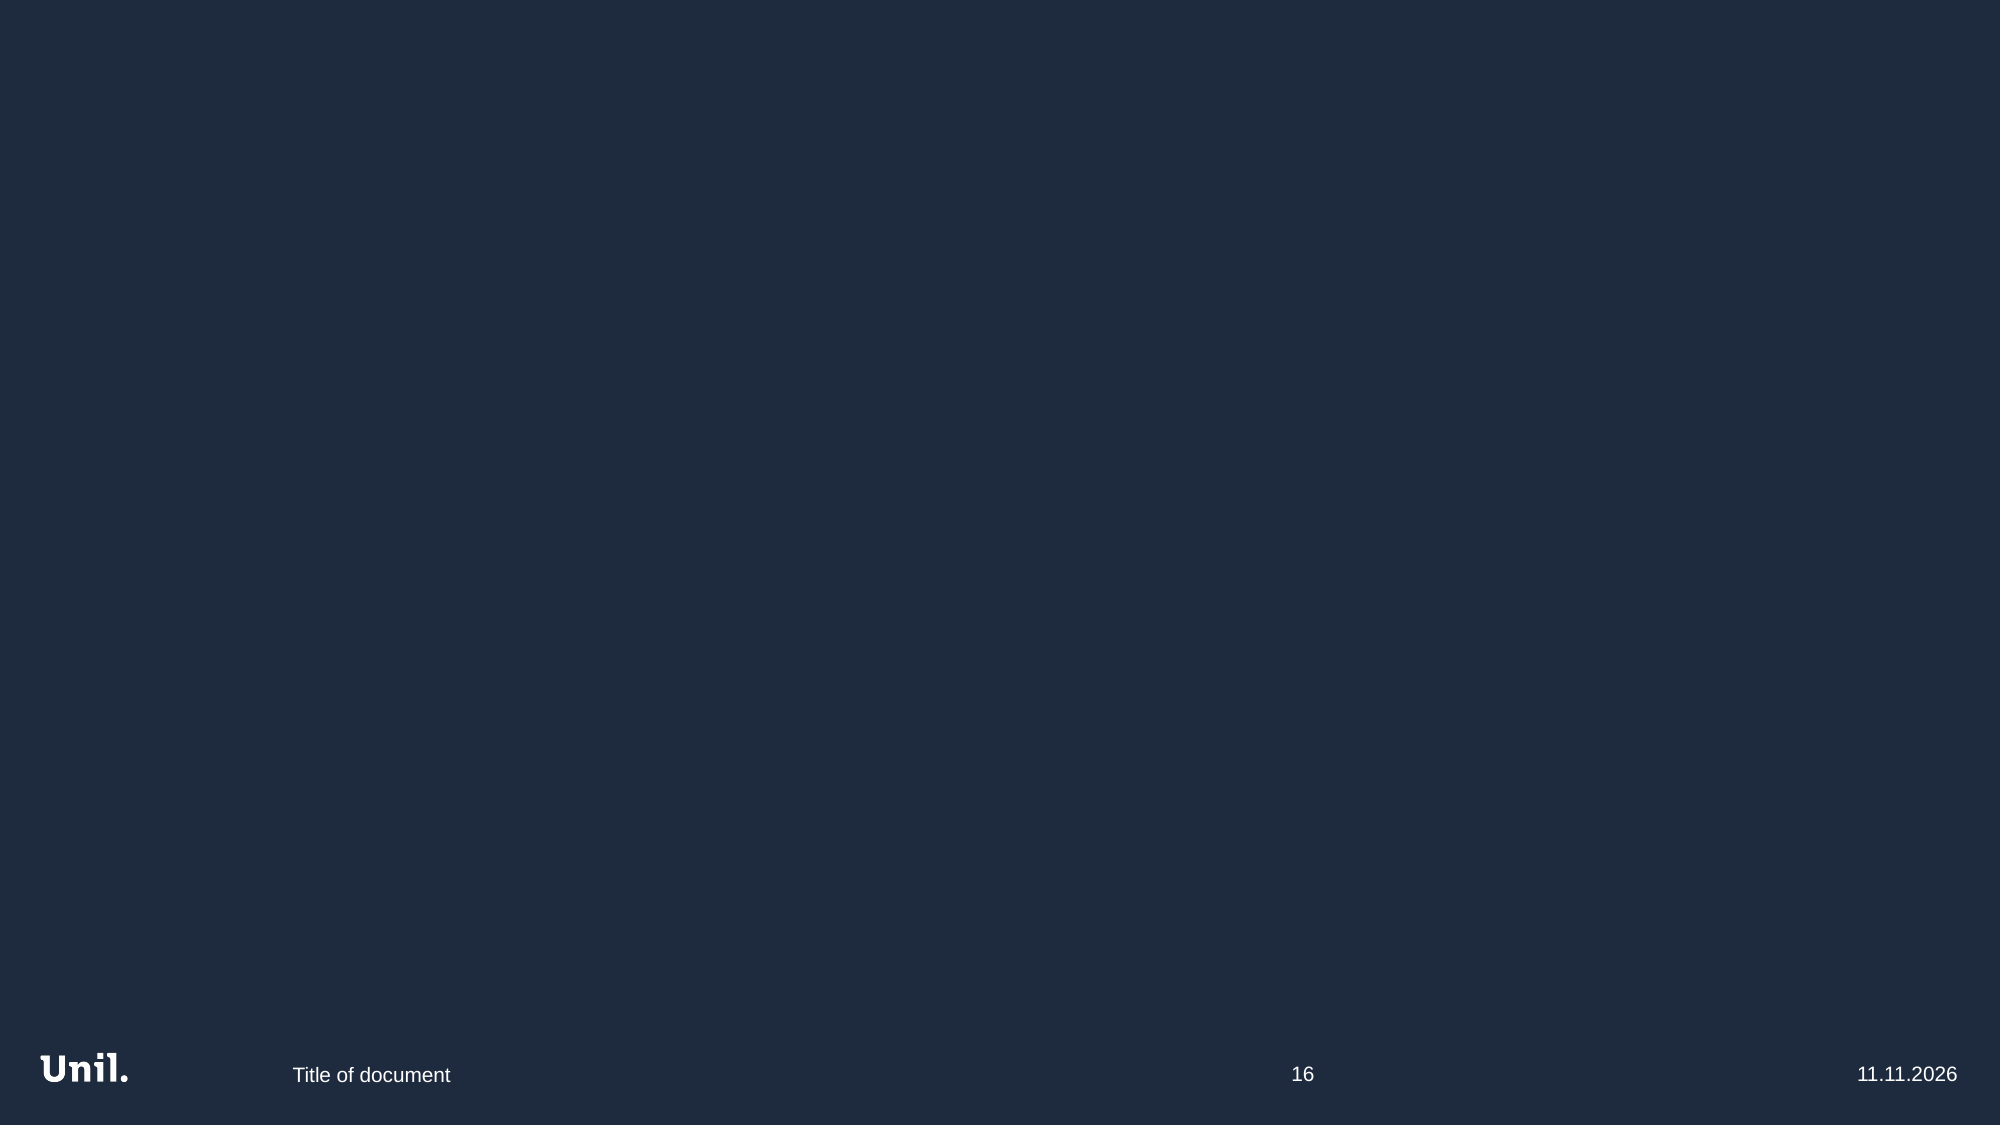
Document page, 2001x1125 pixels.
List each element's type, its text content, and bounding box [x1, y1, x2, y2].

picture [27, 1042, 141, 1095]
footer Title of document [292, 1011, 1048, 1087]
slide_number 16 [1250, 1037, 1355, 1086]
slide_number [1789, 1026, 1958, 1086]
